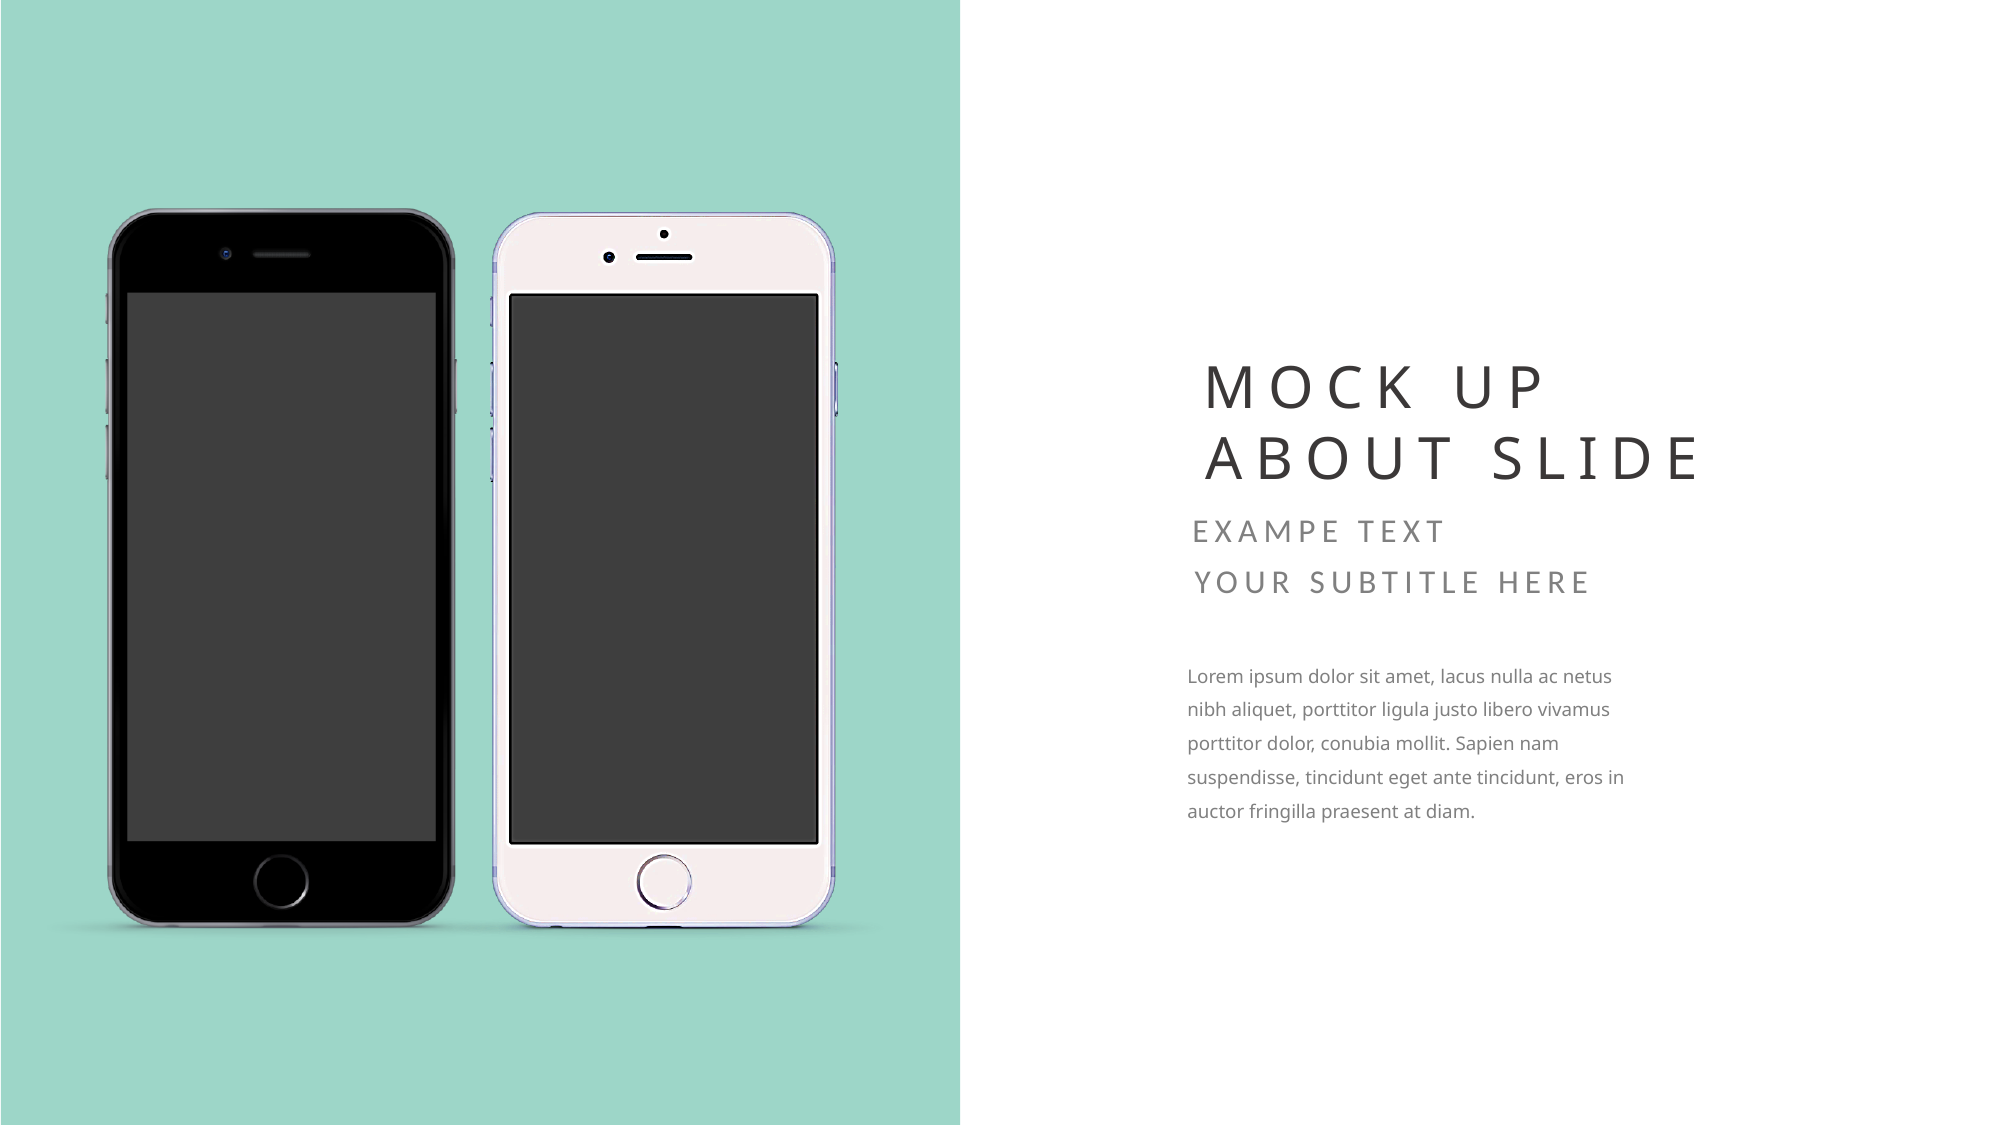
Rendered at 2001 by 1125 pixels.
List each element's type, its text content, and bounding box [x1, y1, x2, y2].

text_box MOCK UP [1188, 342, 1558, 428]
text_box YOUR SUBTITLE HERE [1179, 552, 1604, 608]
text_box Lorem ipsum dolor sit amet, lacus nulla ac netus nibh aliquet, porttitor ligula justo libero vivamus porttitor dolor, conubia mollit. Sapien nam suspendisse, tincidunt eget ante tincidunt, eros in auctor fringilla praesent at diam. [1172, 645, 1660, 830]
text_box [0, 0, 961, 1125]
picture [35, 149, 922, 991]
text_box ABOUT SLIDE [1190, 414, 1714, 499]
text_box EXAMPE TEXT [1177, 501, 1459, 557]
